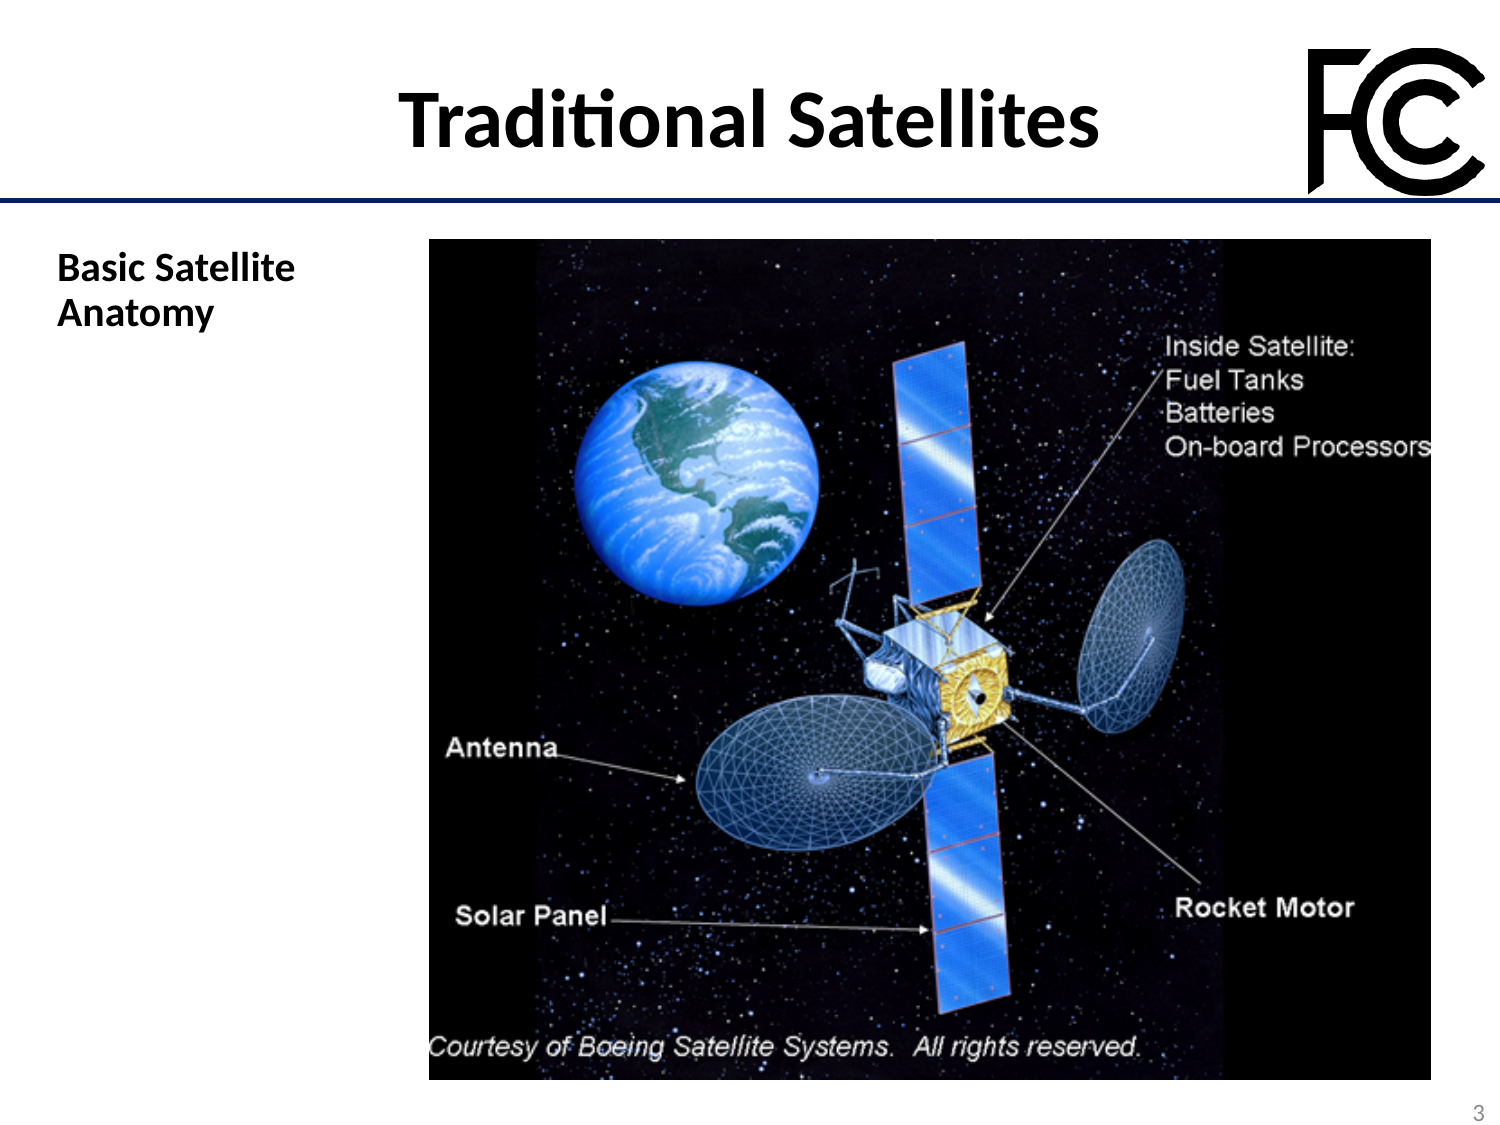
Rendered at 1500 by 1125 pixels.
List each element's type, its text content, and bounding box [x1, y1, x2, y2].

picture [1397, 47, 1485, 196]
list Basic Satellite Anatomy [42, 237, 408, 1056]
picture [429, 239, 1431, 1080]
title Traditional Satellites [103, 45, 1397, 196]
slide_number 3 [1162, 1096, 1500, 1125]
